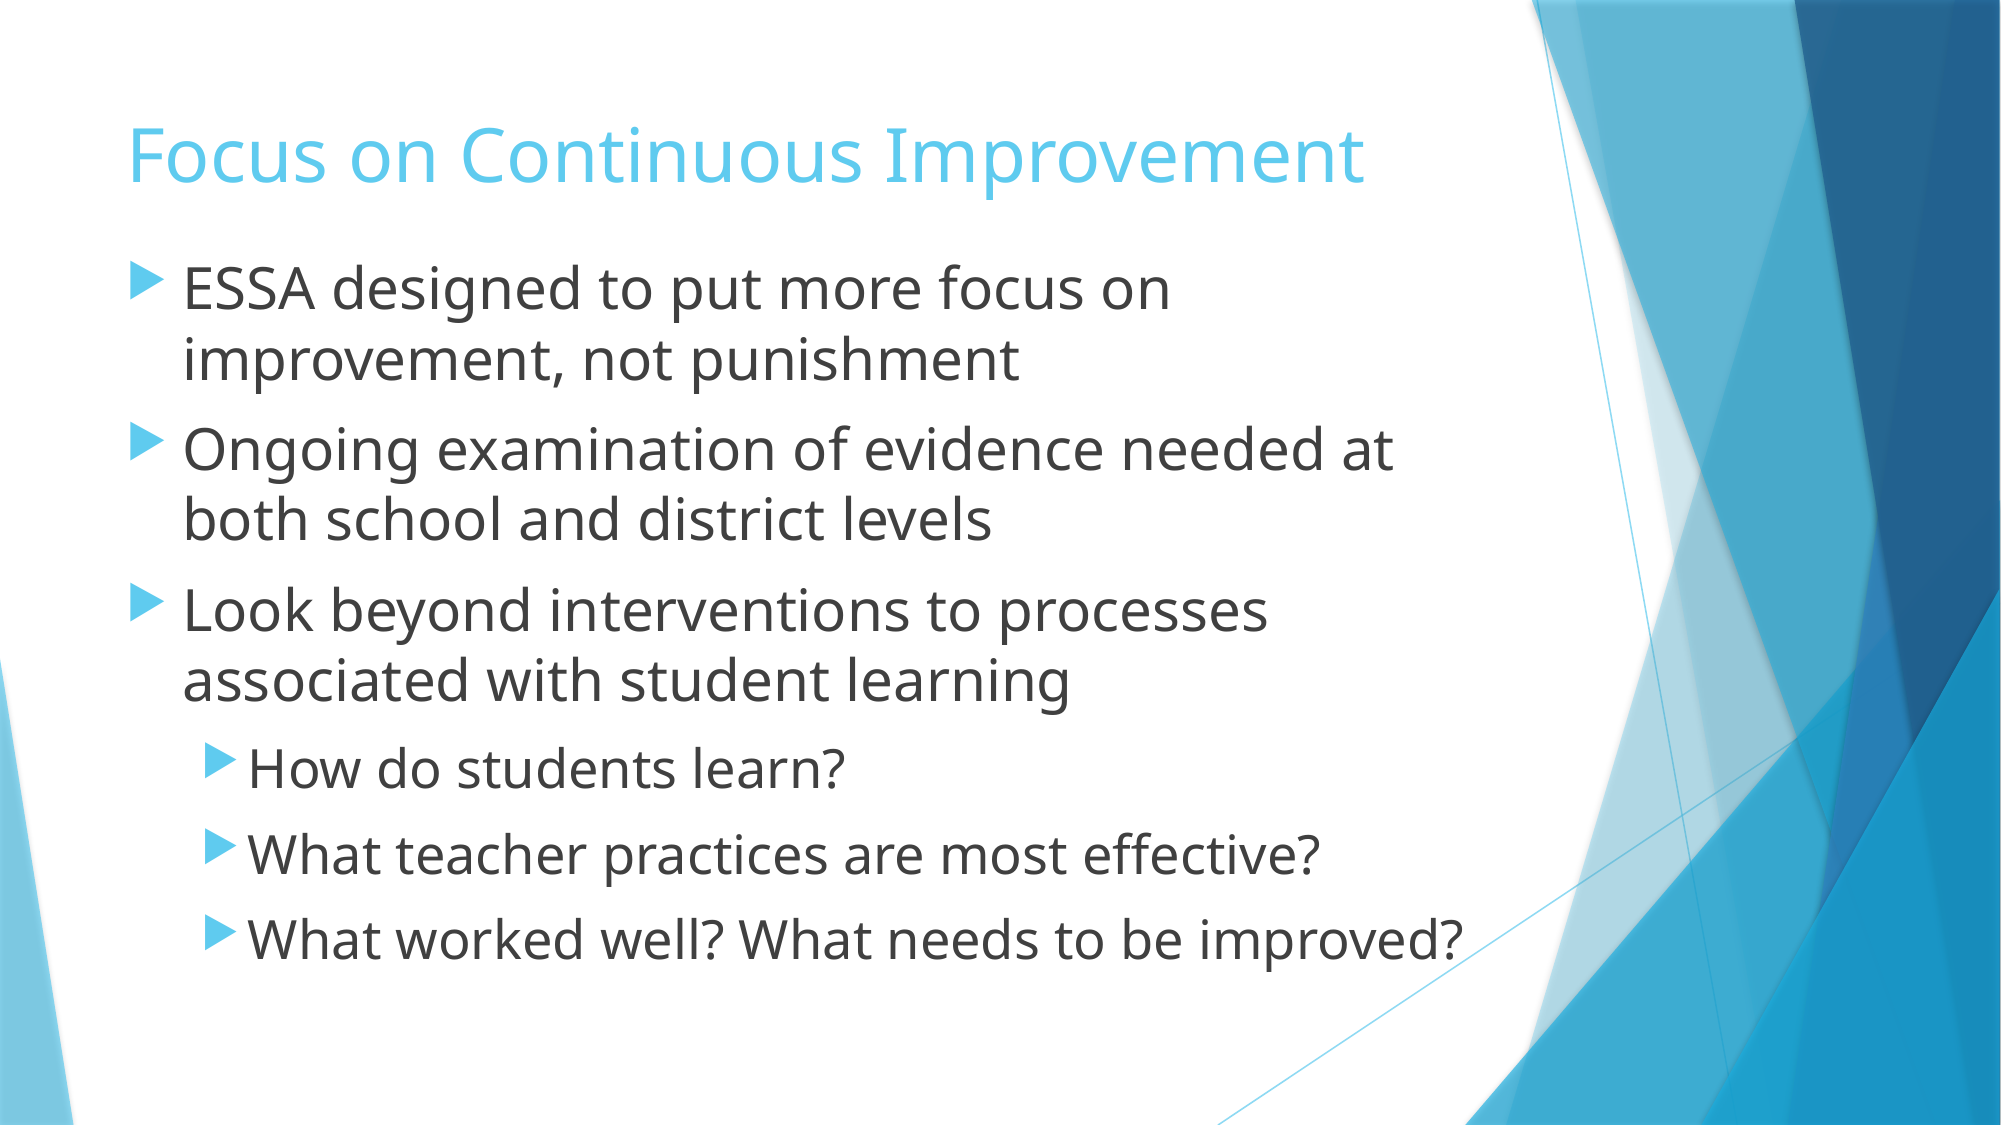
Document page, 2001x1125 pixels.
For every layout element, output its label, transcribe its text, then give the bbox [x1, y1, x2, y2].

list ESSA designed to put more focus on improvement, not punishment Ongoing examination of evidence needed at both school and district levels Look beyond interventions to processes associated with student learning How do students learn? What teacher practices are most effective? What worked well? What needs to be improved? [111, 244, 1522, 1125]
title Focus on Continuous Improvement [111, 99, 1522, 212]
